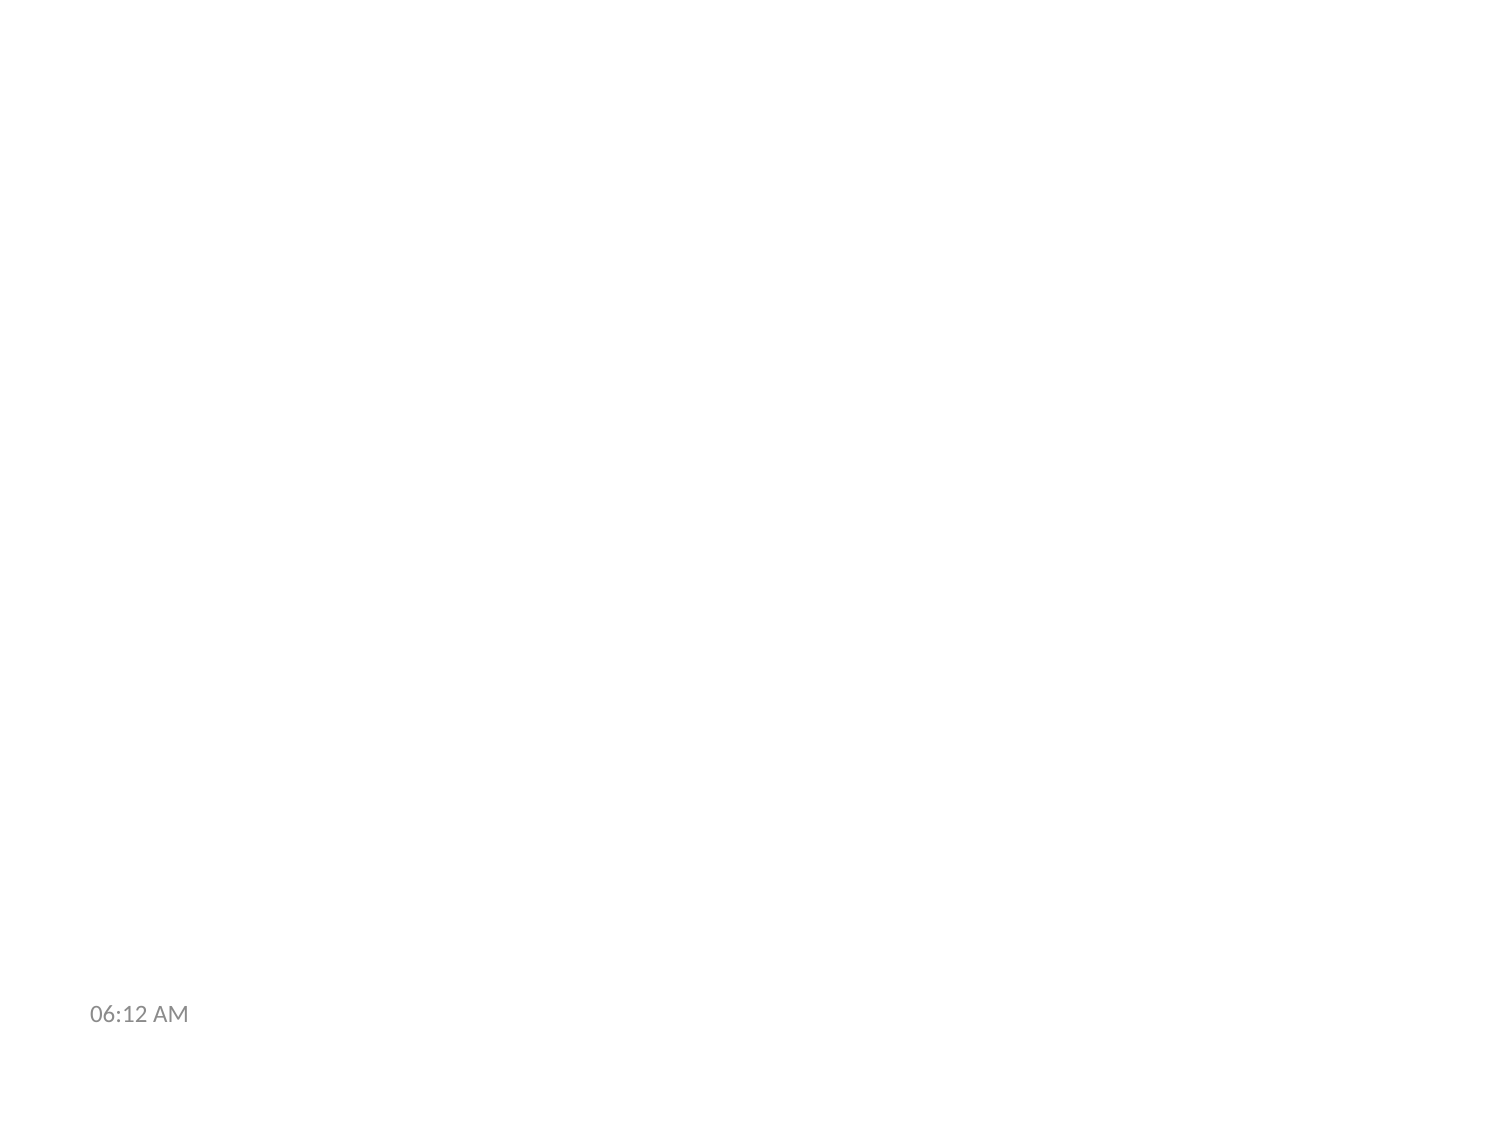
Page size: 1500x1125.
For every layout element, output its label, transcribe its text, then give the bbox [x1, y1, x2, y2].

text_box 3:35 PM [75, 982, 425, 1043]
